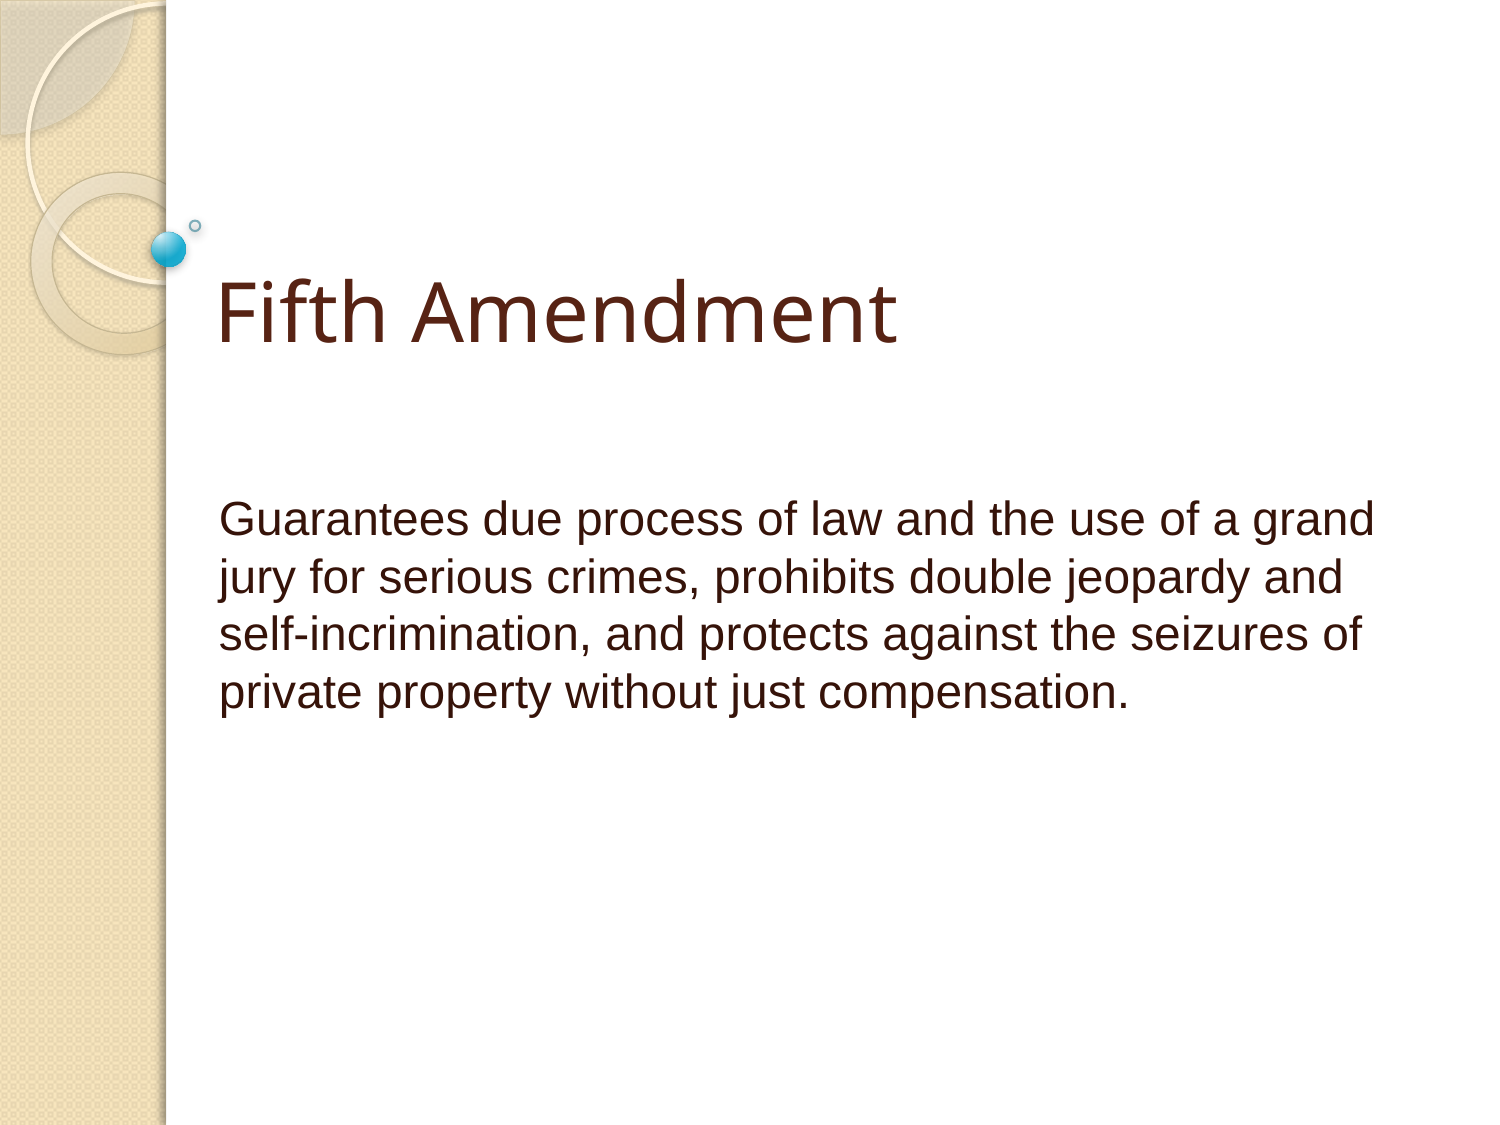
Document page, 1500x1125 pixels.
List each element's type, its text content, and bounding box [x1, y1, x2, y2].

subtitle Guarantees due process of law and the use of a grand jury for serious crimes, prohibits double jeopardy and self-incrimination, and protects against the seizures of private property without just compensation. [200, 487, 1415, 775]
title Fifth Amendment [200, 200, 975, 367]
